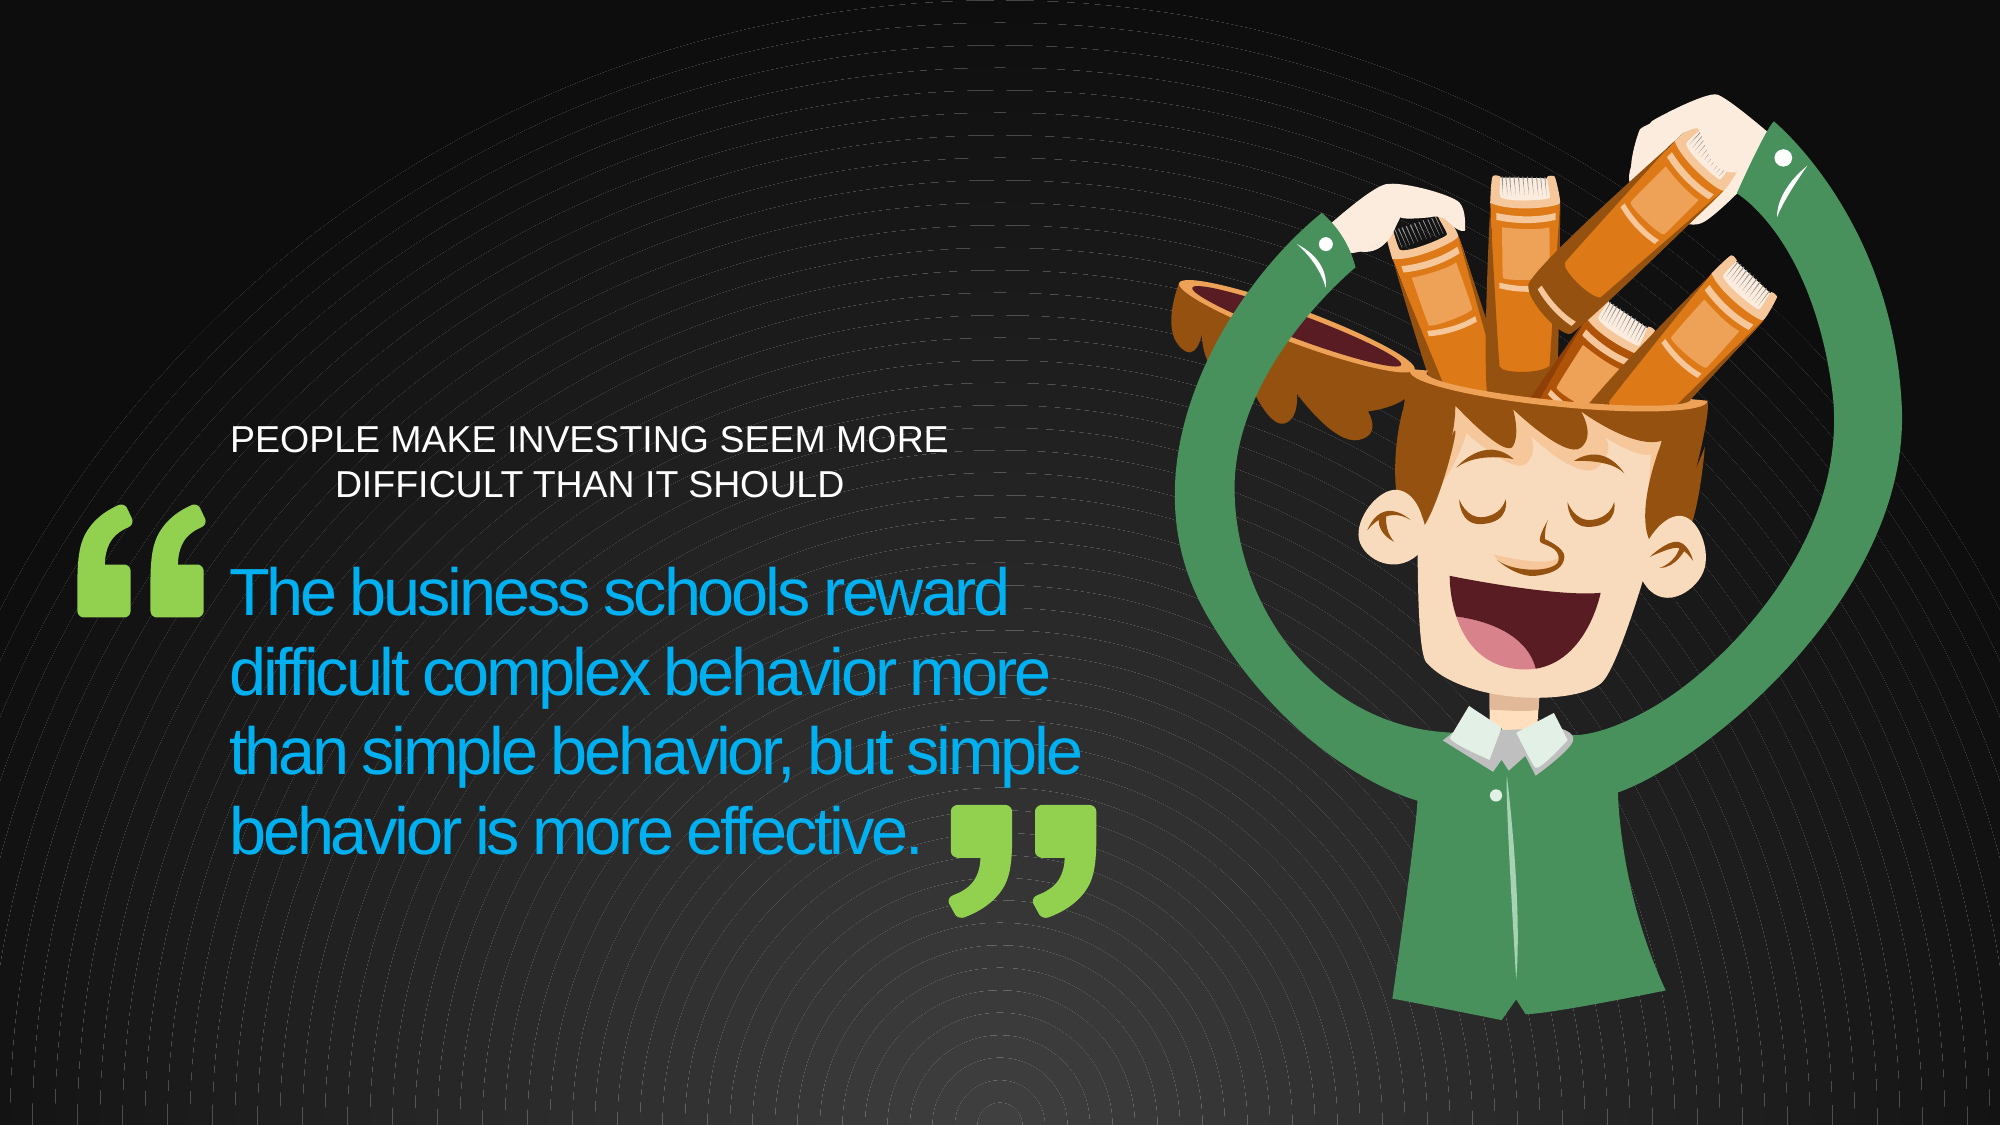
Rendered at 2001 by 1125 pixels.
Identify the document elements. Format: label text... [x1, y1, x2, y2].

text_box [77, 504, 206, 618]
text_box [948, 804, 1097, 918]
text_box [1118, 91, 1912, 1021]
text_box PEOPLE MAKE INVESTING SEEM MORE DIFFICULT THAN IT SHOULD [127, 407, 1053, 512]
text_box The business schools reward difficult complex behavior more than simple behavior, but simple behavior is more effective. [214, 540, 1118, 876]
